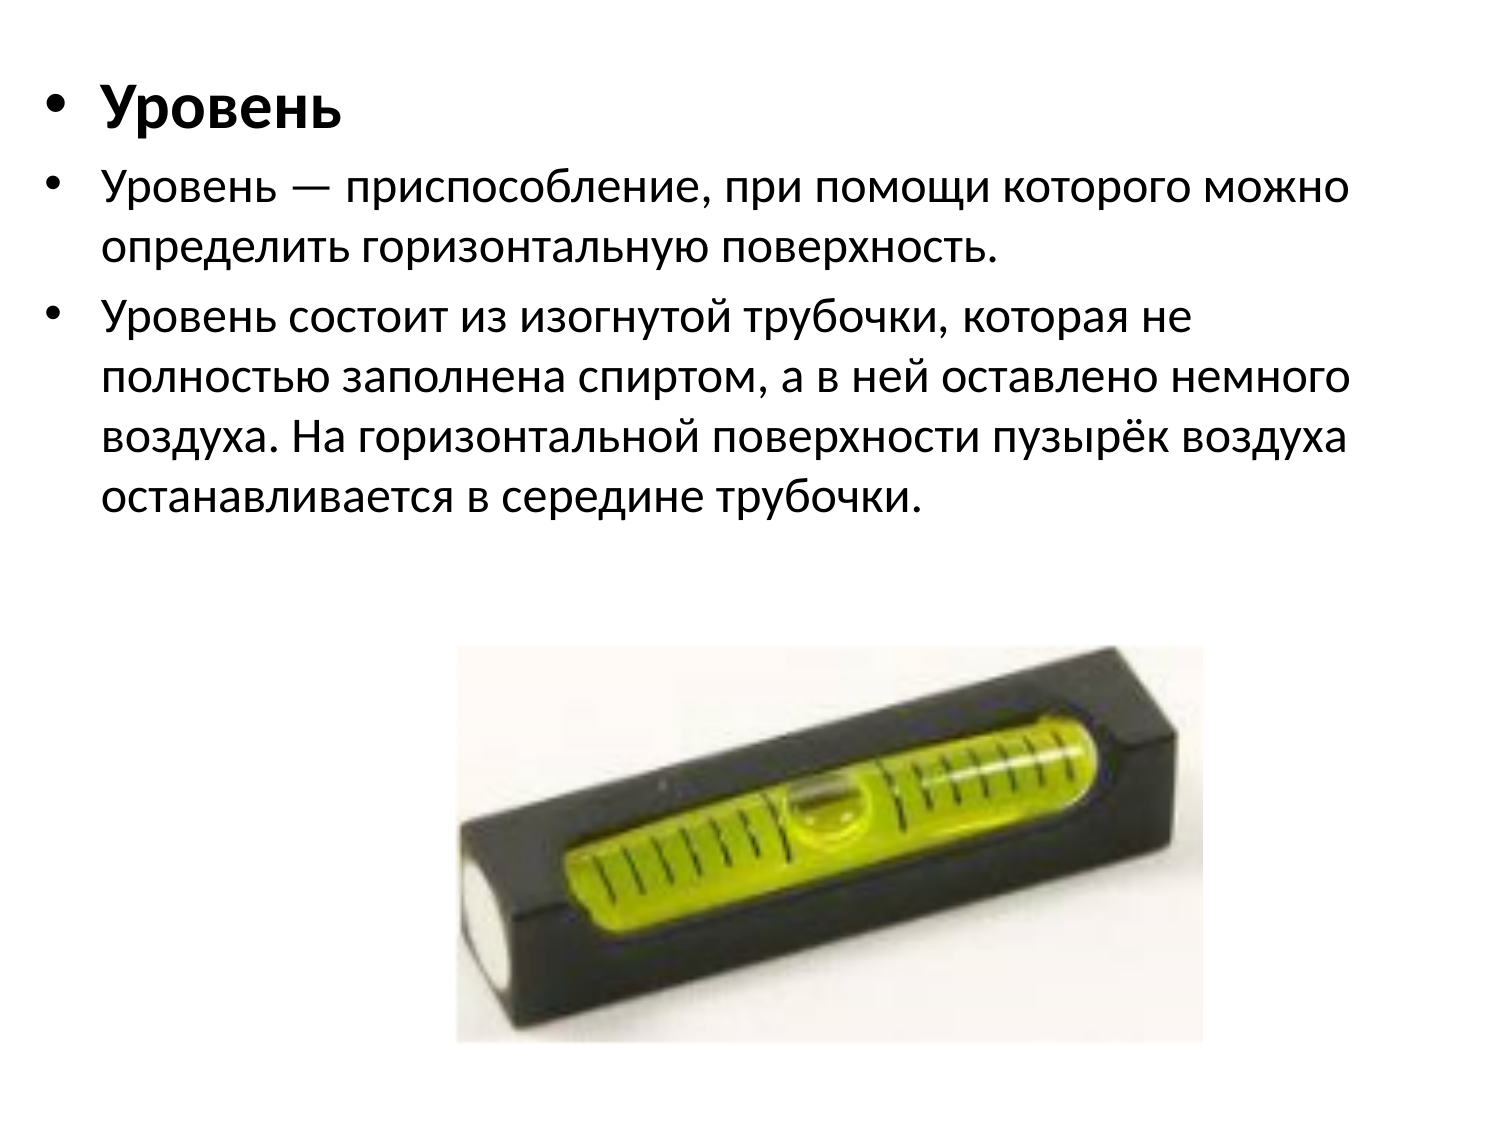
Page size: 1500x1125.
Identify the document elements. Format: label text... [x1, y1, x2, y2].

picture [430, 573, 1203, 1071]
list Уровень Уровень — приспособление, при помощи которого можно определить горизонтальную поверхность. Уровень состоит из изогнутой трубочки, которая не полностью заполнена спиртом, а в ней оставлено немного воздуха. На горизонтальной поверхности пузырёк воздуха останавливается в середине трубочки. [29, 54, 1380, 797]
